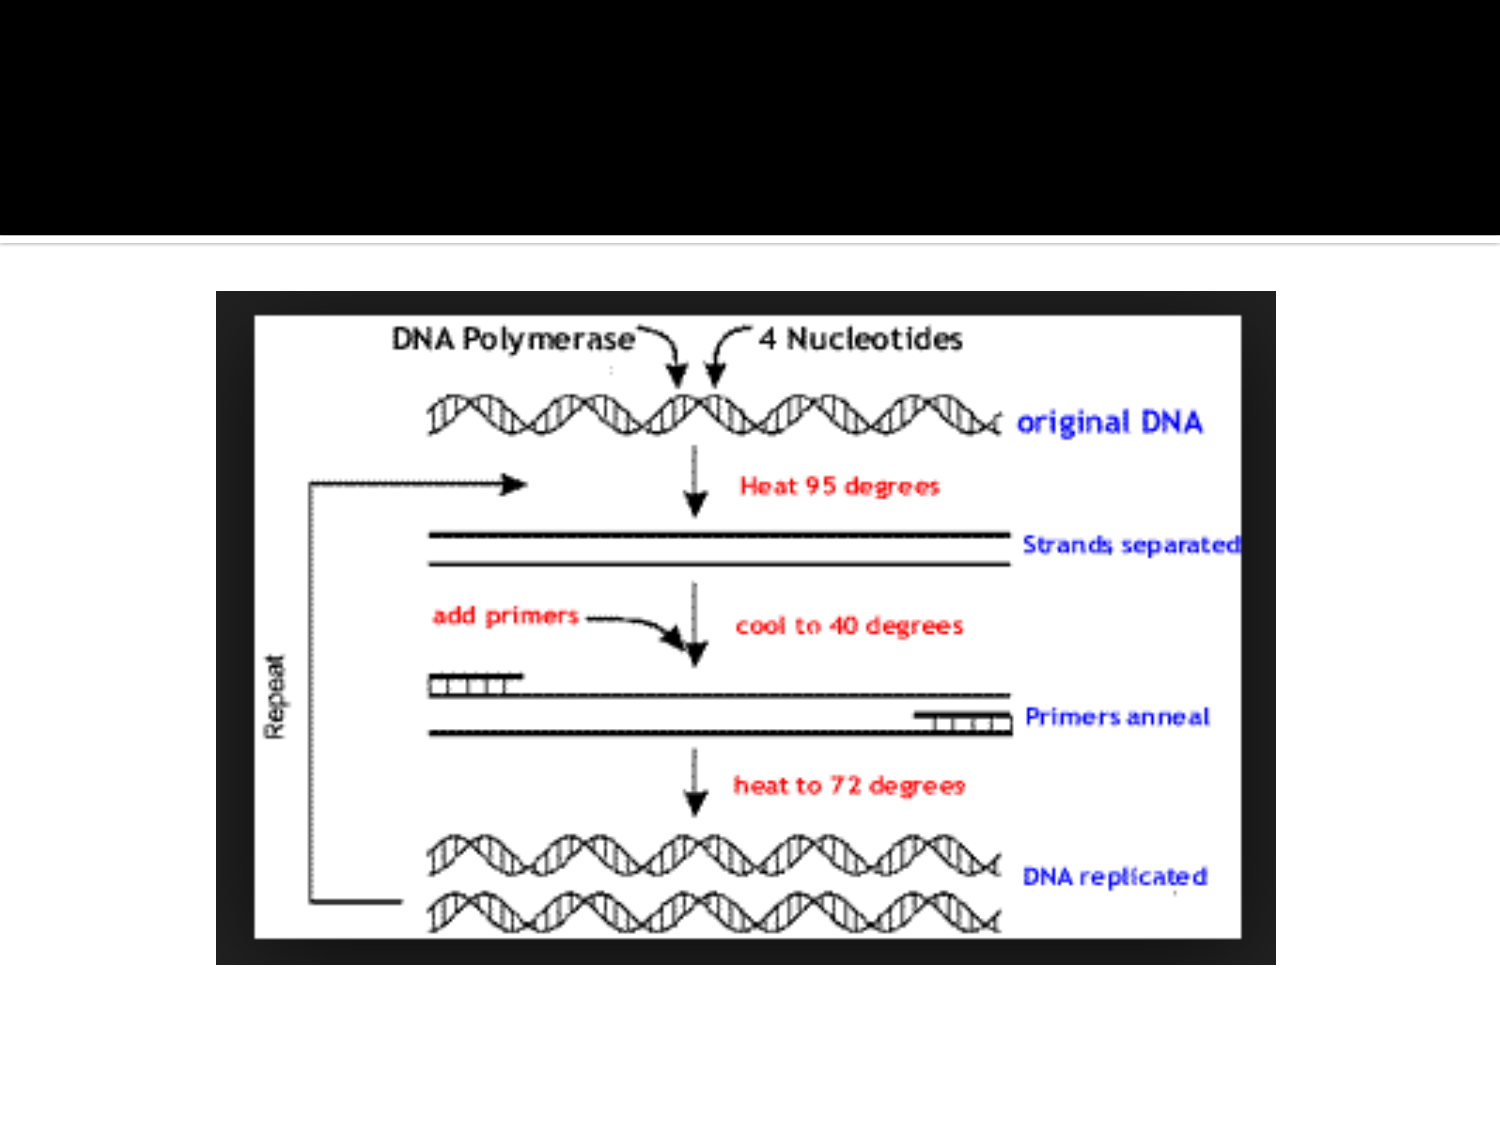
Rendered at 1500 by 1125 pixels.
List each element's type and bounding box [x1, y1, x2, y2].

picture [216, 291, 1276, 965]
